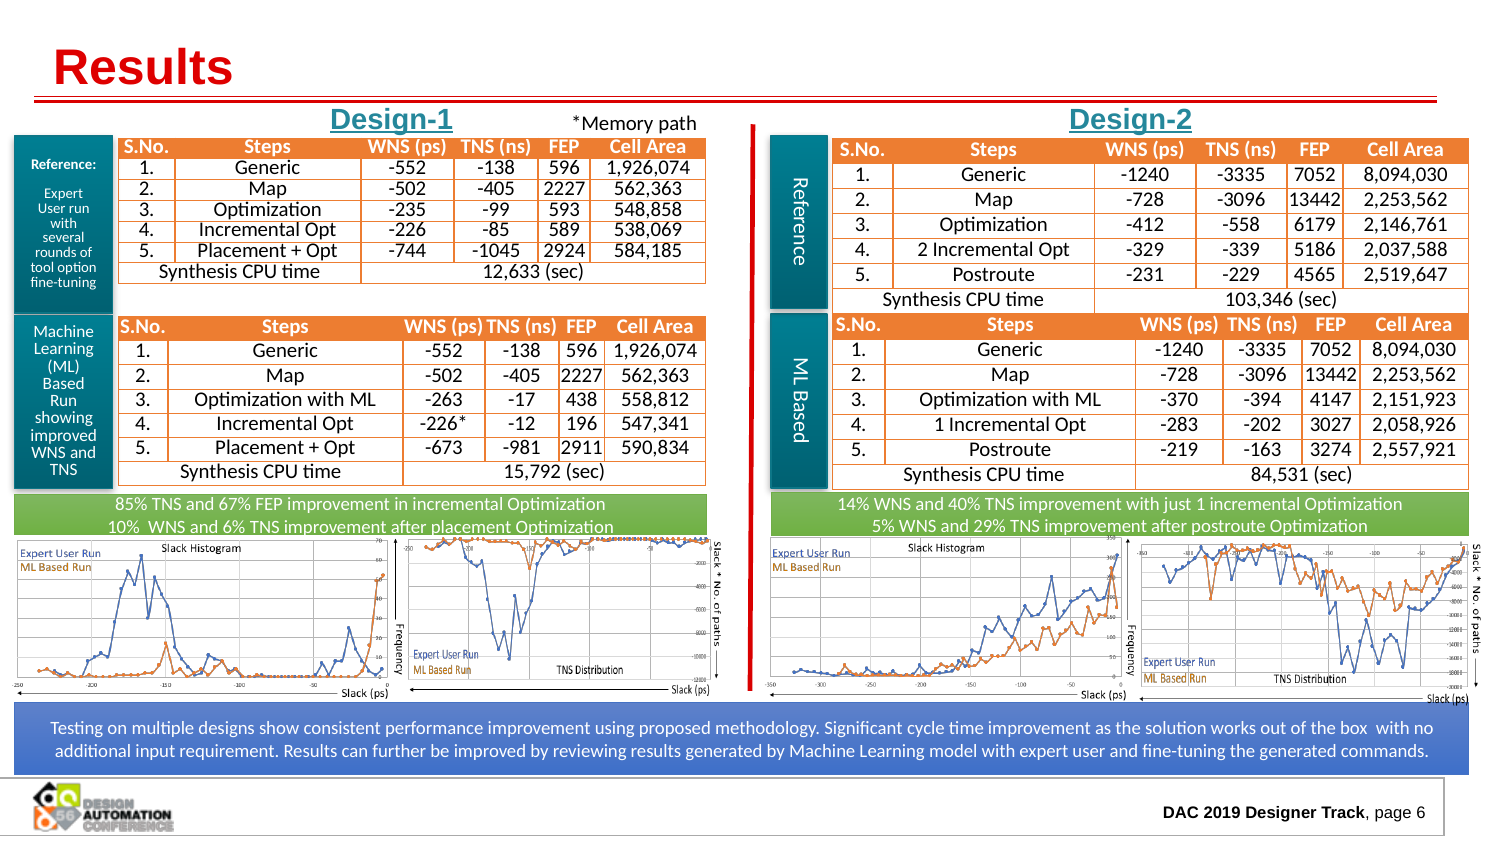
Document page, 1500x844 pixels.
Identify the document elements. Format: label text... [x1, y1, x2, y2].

table_cell 8,094,030 [1344, 164, 1468, 188]
text_box Design-1 [315, 92, 469, 143]
picture [758, 533, 1487, 715]
table_header S.No. [119, 317, 167, 340]
text_box Reference: Expert User run with several rounds of tool option fine-tuning [14, 135, 113, 314]
table_header FEP [1303, 314, 1359, 339]
table_cell 5. [833, 440, 884, 464]
table_cell 1,926,074 [605, 341, 705, 364]
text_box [749, 123, 754, 692]
table_cell 8,094,030 [1361, 340, 1468, 364]
table_cell 1. [119, 341, 167, 364]
table_header WNS (ps) [1095, 139, 1195, 163]
table_header WNS (ps) [1136, 314, 1222, 339]
table_cell 2. [119, 365, 167, 389]
table_header Cell Area [605, 317, 705, 340]
table_cell Incremental Opt [176, 222, 360, 242]
table_cell -3335 [1197, 164, 1286, 188]
table_cell 438 [560, 390, 604, 413]
table_cell 4565 [1288, 264, 1342, 288]
text_box 14% WNS and 40% TNS improvement with just 1 incremental Optimization 5% WNS and 29% TNS improvement after postroute Optimization [771, 492, 1469, 533]
text_box 85% TNS and 67% FEP improvement in incremental Optimization 10% WNS and 6% TNS improvement after placement Optimization [14, 494, 707, 531]
text_box *Memory path [556, 101, 713, 142]
table_cell -405 [455, 180, 537, 200]
table_cell 2,557,921 [1361, 440, 1468, 464]
table_cell 3. [833, 214, 892, 238]
table_cell -231 [1095, 264, 1195, 288]
table_cell -3096 [1224, 365, 1301, 389]
table_cell Postroute [894, 264, 1094, 288]
table_header FEP [539, 139, 589, 158]
table_cell -558 [1197, 214, 1286, 238]
table_cell -138 [455, 159, 537, 179]
table_cell 3. [833, 390, 884, 414]
table_cell -552 [404, 341, 484, 364]
table_cell -99 [455, 201, 537, 221]
table_cell 593 [539, 201, 589, 221]
table_cell -329 [1095, 239, 1195, 263]
table_cell -202 [1224, 415, 1301, 439]
table_header Steps [169, 317, 402, 340]
table_cell Incremental Opt [169, 414, 402, 437]
table_cell 15,792 (sec) [404, 462, 705, 485]
table_header Cell Area [1344, 139, 1468, 163]
table_cell 5. [119, 243, 174, 262]
table_cell 4. [119, 414, 167, 437]
table_cell 2,058,926 [1361, 415, 1468, 439]
table_cell Synthesis CPU time [833, 289, 1094, 313]
table_cell 2227 [560, 365, 604, 389]
table_cell Optimization with ML [886, 390, 1135, 414]
table_cell -1045 [455, 243, 537, 262]
table_cell 1 Incremental Opt [886, 415, 1135, 439]
table_header FEP [560, 317, 604, 340]
table_cell Placement + Opt [169, 438, 402, 461]
table_cell -263 [404, 390, 484, 413]
table_cell -502 [362, 180, 453, 200]
table_header TNS (ns) [455, 139, 537, 158]
table_cell Synthesis CPU time [119, 462, 402, 485]
table_cell -405 [486, 365, 558, 389]
table_cell 2,146,761 [1344, 214, 1468, 238]
table_header WNS (ps) [362, 143, 453, 158]
table_cell 3. [119, 201, 174, 221]
table_cell -235 [362, 201, 453, 221]
table_cell 558,812 [605, 390, 705, 413]
table_cell 2,037,588 [1344, 239, 1468, 263]
table_cell 562,363 [605, 365, 705, 389]
table_header Steps [176, 139, 360, 158]
table_cell -1240 [1095, 164, 1195, 188]
table_cell Postroute [886, 440, 1135, 464]
table_header Cell Area [1361, 314, 1468, 339]
table_cell 2 Incremental Opt [894, 239, 1094, 263]
table_cell -226* [404, 414, 484, 437]
table_cell Map [886, 365, 1135, 389]
text_box ML Based [770, 316, 828, 489]
table_cell 548,858 [591, 201, 705, 221]
table_header Steps [894, 139, 1094, 163]
table_cell 584,185 [591, 243, 705, 262]
table_cell Optimization with ML [169, 390, 402, 413]
table_cell Generic [169, 341, 402, 364]
table_cell 2,253,562 [1361, 365, 1468, 389]
table_header WNS (ps) [404, 317, 484, 340]
table_cell -85 [455, 222, 537, 242]
table_cell Placement + Opt [176, 243, 360, 262]
table_cell Map [176, 180, 360, 200]
table_cell -219 [1136, 440, 1222, 464]
table_cell -3096 [1197, 189, 1286, 213]
table_cell 2. [119, 180, 174, 200]
table_cell 1,926,074 [591, 159, 705, 179]
table_cell 103,346 (sec) [1095, 289, 1468, 313]
table_cell 2924 [539, 243, 589, 262]
table_cell -370 [1136, 390, 1222, 414]
table_cell -283 [1136, 415, 1222, 439]
table_cell 13442 [1303, 365, 1359, 389]
table_header Steps [886, 314, 1135, 339]
table_cell -412 [1095, 214, 1195, 238]
table_cell 1. [119, 159, 174, 179]
table_cell 4. [119, 222, 174, 242]
table_cell 1. [833, 164, 892, 188]
table_cell 5186 [1288, 239, 1342, 263]
table_cell Optimization [176, 201, 360, 221]
text_box Machine Learning (ML) Based Run showing improved WNS and TNS [14, 315, 113, 489]
table_cell 596 [539, 159, 589, 179]
table_cell 590,834 [605, 438, 705, 461]
table_cell Map [169, 365, 402, 389]
table_cell -394 [1224, 390, 1301, 414]
table_header TNS (ns) [1224, 314, 1301, 339]
table_cell -981 [486, 438, 558, 461]
table_cell 196 [560, 414, 604, 437]
title Results [37, 18, 1426, 120]
table_cell -229 [1197, 264, 1286, 288]
table_cell 2. [833, 189, 892, 213]
table_cell -728 [1095, 189, 1195, 213]
table_cell -502 [404, 365, 484, 389]
table_cell 538,069 [591, 222, 705, 242]
table_cell 4147 [1303, 390, 1359, 414]
table_cell -3335 [1224, 340, 1301, 364]
table_cell 6179 [1288, 214, 1342, 238]
table_cell 3274 [1303, 440, 1359, 464]
table_cell -12 [486, 414, 558, 437]
picture [32, 781, 174, 832]
table_cell 3. [119, 390, 167, 413]
text_box Design-2 [1054, 93, 1208, 138]
table_cell 2,253,562 [1344, 189, 1468, 213]
table_cell 2,151,923 [1361, 390, 1468, 414]
text_box Reference [770, 135, 828, 309]
table_header TNS (ns) [486, 317, 558, 340]
table_cell -339 [1197, 239, 1286, 263]
table_cell -163 [1224, 440, 1301, 464]
table_cell -673 [404, 438, 484, 461]
picture [4, 531, 727, 708]
table_cell 3027 [1303, 415, 1359, 439]
table_cell 2227 [539, 180, 589, 200]
table_cell 5. [119, 438, 167, 461]
table_cell 2. [833, 365, 884, 389]
table_cell 84,531 (sec) [1136, 465, 1468, 489]
table_cell 12,633 (sec) [362, 263, 705, 283]
table_cell Generic [176, 159, 360, 179]
table_cell -138 [486, 341, 558, 364]
table_cell 589 [539, 222, 589, 242]
table_cell 1. [833, 340, 884, 364]
table_cell Synthesis CPU time [833, 465, 1135, 489]
table_cell Map [894, 189, 1094, 213]
table_cell 562,363 [591, 180, 705, 200]
table_cell Synthesis CPU time [119, 263, 360, 283]
table_cell -226 [362, 222, 453, 242]
text_box Testing on multiple designs show consistent performance improvement using proposed methodology. Significant cycle time improvement as the solution works out of the box with no additional input requirement. Results can further be improved by reviewing results generated by Machine Learning model with expert user and fine-tuning the generated commands. [14, 702, 1469, 775]
table_cell 2,519,647 [1344, 264, 1468, 288]
table_header Cell Area [591, 142, 705, 158]
table_cell Generic [886, 340, 1135, 364]
table_cell -728 [1136, 365, 1222, 389]
table_cell 7052 [1303, 340, 1359, 364]
table_header S.No. [833, 314, 884, 339]
table_header FEP [1288, 139, 1342, 163]
table_cell -17 [486, 390, 558, 413]
table_header S.No. [833, 139, 892, 163]
table_cell -744 [362, 243, 453, 262]
table_cell Generic [894, 164, 1094, 188]
table_cell 5. [833, 264, 892, 288]
table_cell 7052 [1288, 164, 1342, 188]
table_cell 596 [560, 341, 604, 364]
table_cell 2911 [560, 438, 604, 461]
table_cell 13442 [1288, 189, 1342, 213]
table_cell 4. [833, 415, 884, 439]
table_cell -552 [362, 159, 453, 179]
table_cell 4. [833, 239, 892, 263]
table_header TNS (ns) [1197, 139, 1286, 163]
table_cell 547,341 [605, 414, 705, 437]
table_cell -1240 [1136, 340, 1222, 364]
table_cell Optimization [894, 214, 1094, 238]
table_header S.No. [119, 139, 174, 158]
